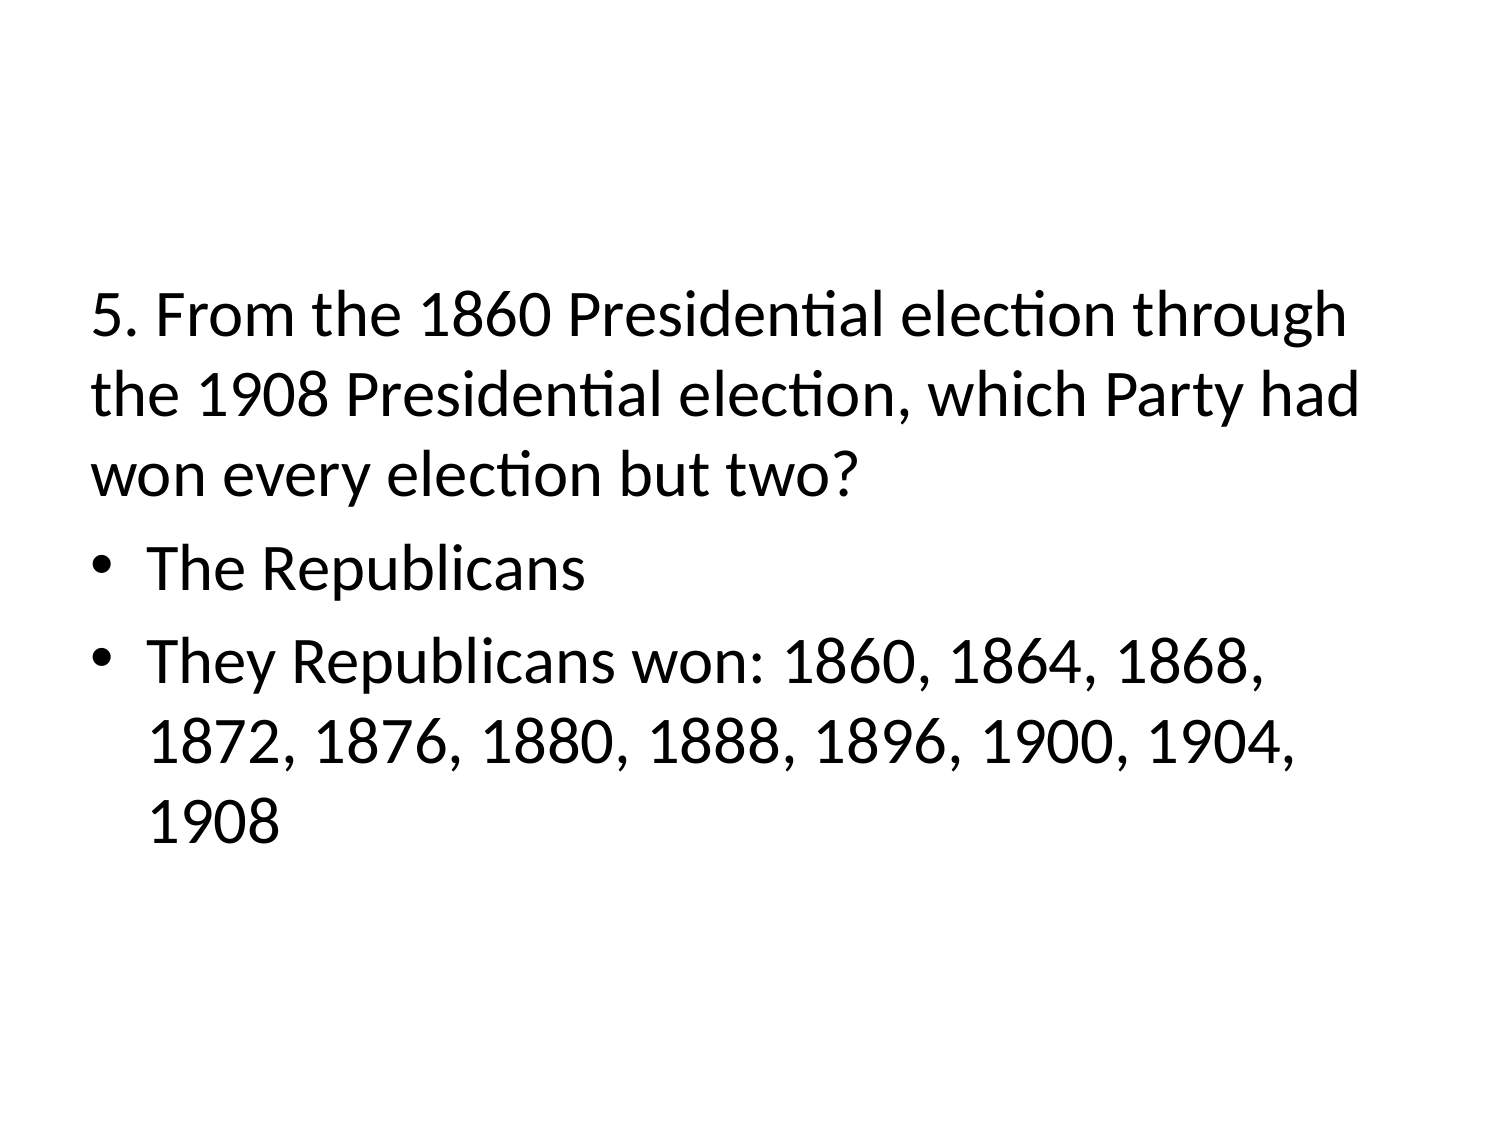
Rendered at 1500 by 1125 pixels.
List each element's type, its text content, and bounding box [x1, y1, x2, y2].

list 5. From the 1860 Presidential election through the 1908 Presidential election, which Party had won every election but two? The Republicans They Republicans won: 1860, 1864, 1868, 1872, 1876, 1880, 1888, 1896, 1900, 1904, 1908 [75, 262, 1425, 1005]
